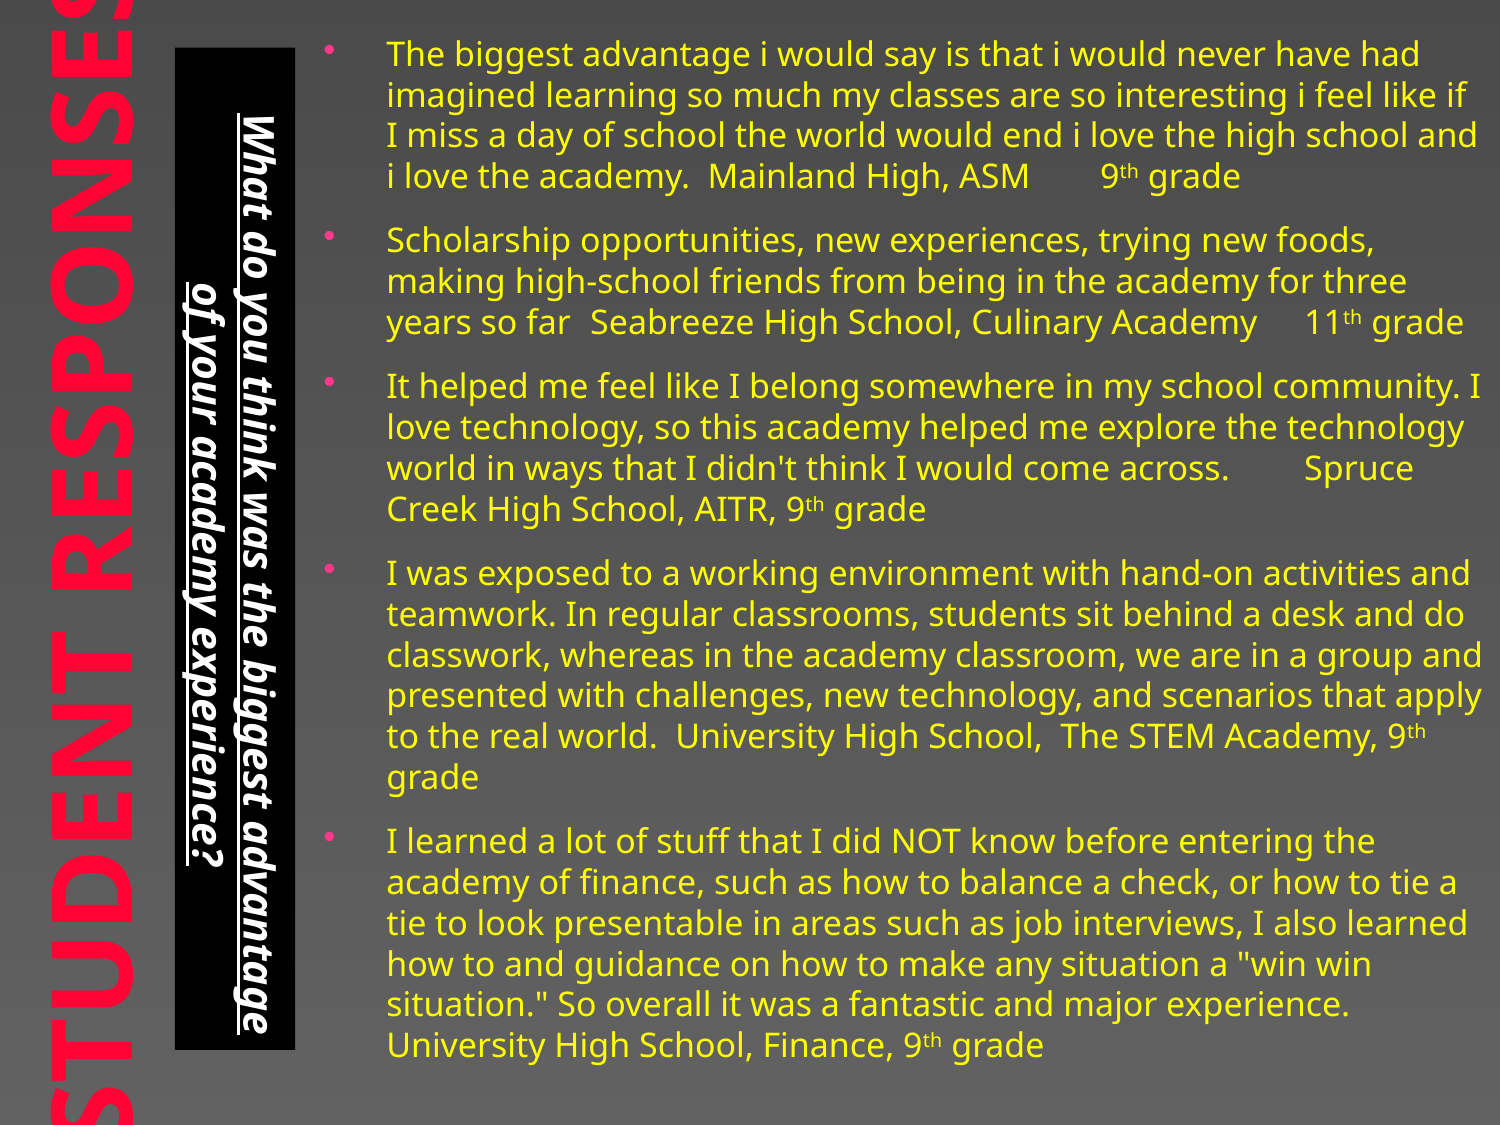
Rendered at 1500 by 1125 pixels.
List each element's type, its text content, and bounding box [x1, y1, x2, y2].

list What do you think was the biggest advantage of your academy experience? [174, 47, 296, 1051]
list The biggest advantage i would say is that i would never have had imagined learning so much my classes are so interesting i feel like if I miss a day of school the world would end i love the high school and i love the academy. Mainland High, ASM 9th grade Scholarship opportunities, new experiences, trying new foods, making high-school friends from being in the academy for three years so far Seabreeze High School, Culinary Academy 11th grade It helped me feel like I belong somewhere in my school community. I love technology, so this academy helped me explore the technology world in ways that I didn't think I would come across. Spruce Creek High School, AITR, 9th grade I was exposed to a working environment with hand-on activities and teamwork. In regular classrooms, students sit behind a desk and do classwork, whereas in the academy classroom, we are in a group and presented with challenges, new technology, and scenarios that apply to the real world. University High School, The STEM Academy, 9th grade I learned a lot of stuff that I did NOT know before entering the academy of finance, such as how to balance a check, or how to tie a tie to look presentable in areas such as job interviews, I also learned how to and guidance on how to make any situation a "win win situation." So overall it was a fantastic and major experience. University High School, Finance, 9th grade [300, 24, 1500, 1100]
text_box STUDENT RESPONSES [12, 0, 163, 1125]
